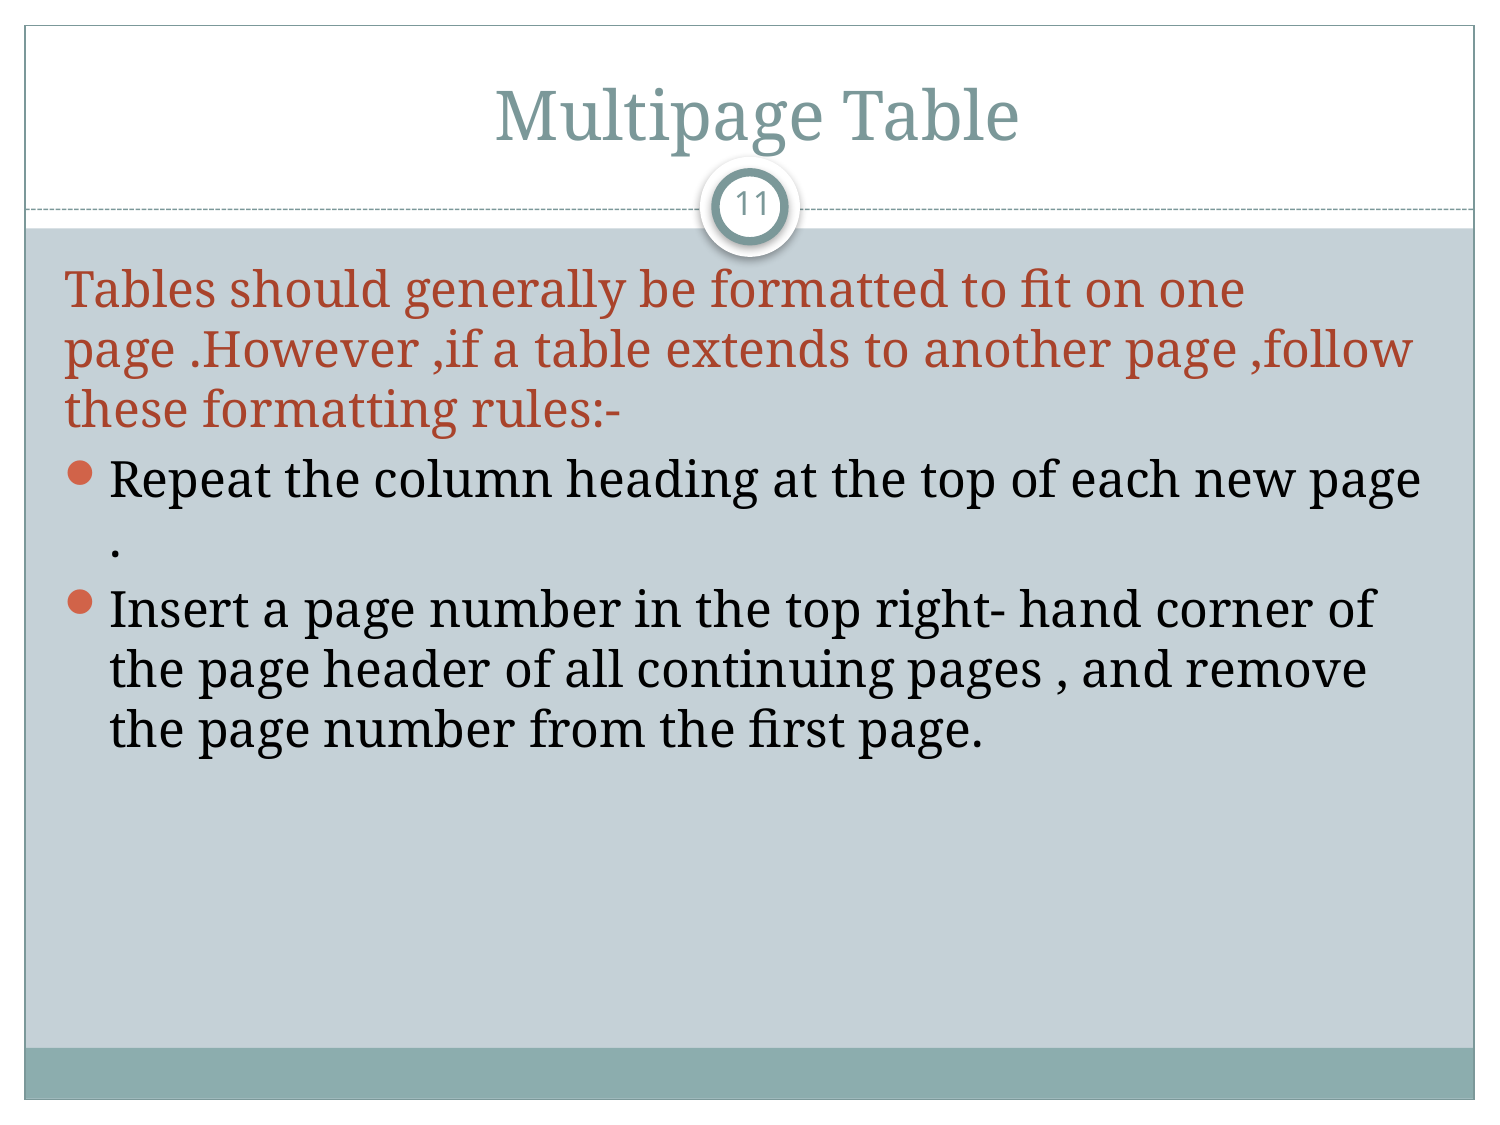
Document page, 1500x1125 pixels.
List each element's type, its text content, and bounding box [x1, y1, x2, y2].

list Tables should generally be formatted to fit on one page .However ,if a table extends to another page ,follow these formatting rules:- Repeat the column heading at the top of each new page . Insert a page number in the top right- hand corner of the page header of all continuing pages , and remove the page number from the first page. [49, 250, 1445, 1001]
title Multipage Table [49, 37, 1450, 162]
slide_number 11 [715, 168, 791, 241]
